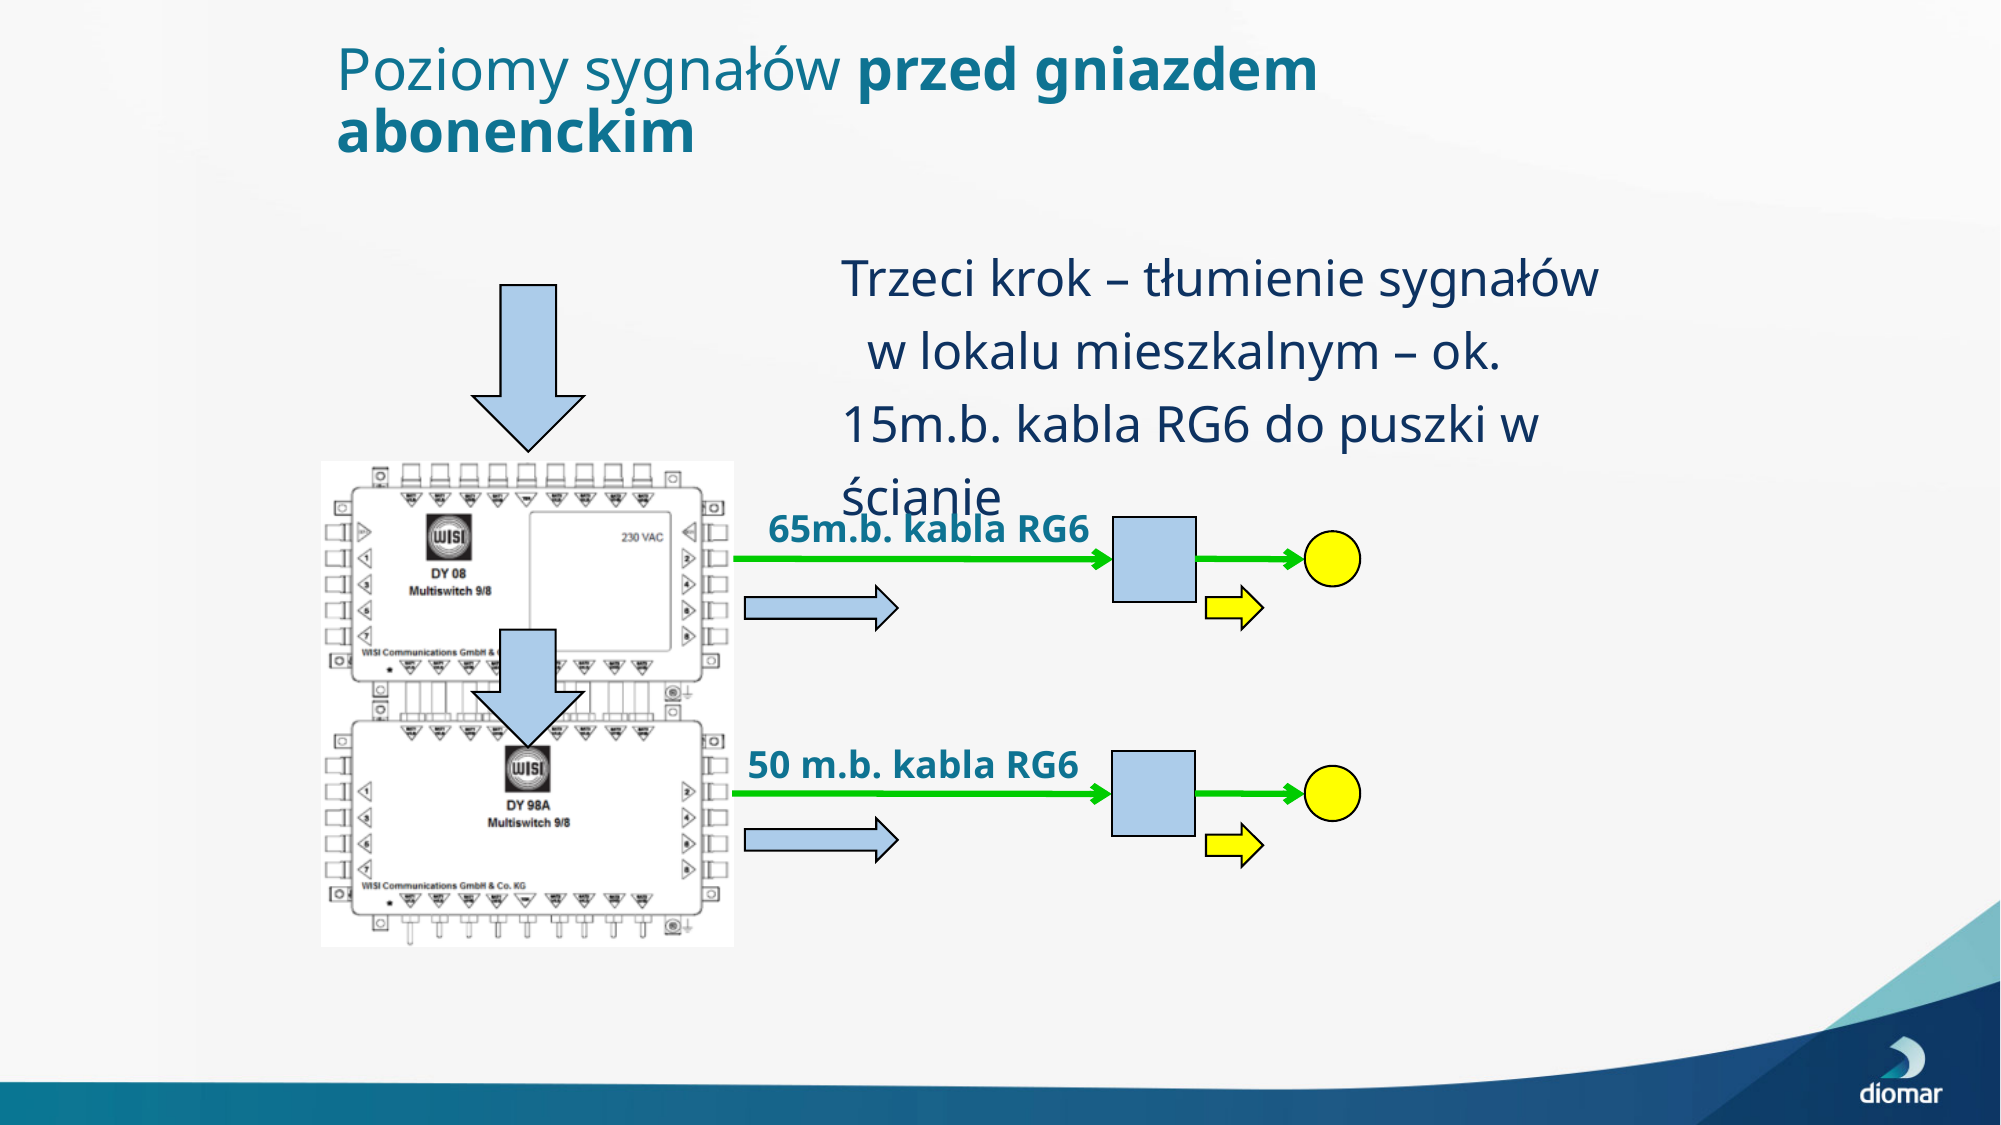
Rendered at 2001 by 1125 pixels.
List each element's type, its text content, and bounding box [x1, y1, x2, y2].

text_box [1204, 821, 1265, 870]
title Poziomy sygnałów przed gniazdem abonenckim [321, 56, 1547, 149]
picture [0, 0, 2001, 1125]
text_box [1204, 583, 1265, 632]
text_box [743, 583, 900, 633]
text_box [470, 284, 587, 454]
text_box [1112, 516, 1197, 603]
text_box [1303, 764, 1362, 823]
text_box [1111, 750, 1196, 837]
text_box 65m.b. kabla RG6 [753, 497, 1456, 558]
text_box Trzeci krok – tłumienie sygnałów w lokalu mieszkalnym – ok. 15m.b. kabla RG6 do puszki w ścianie [821, 223, 1643, 422]
text_box [1303, 530, 1362, 588]
text_box [743, 815, 900, 864]
text_box 50 m.b. kabla RG6 [734, 733, 1095, 793]
